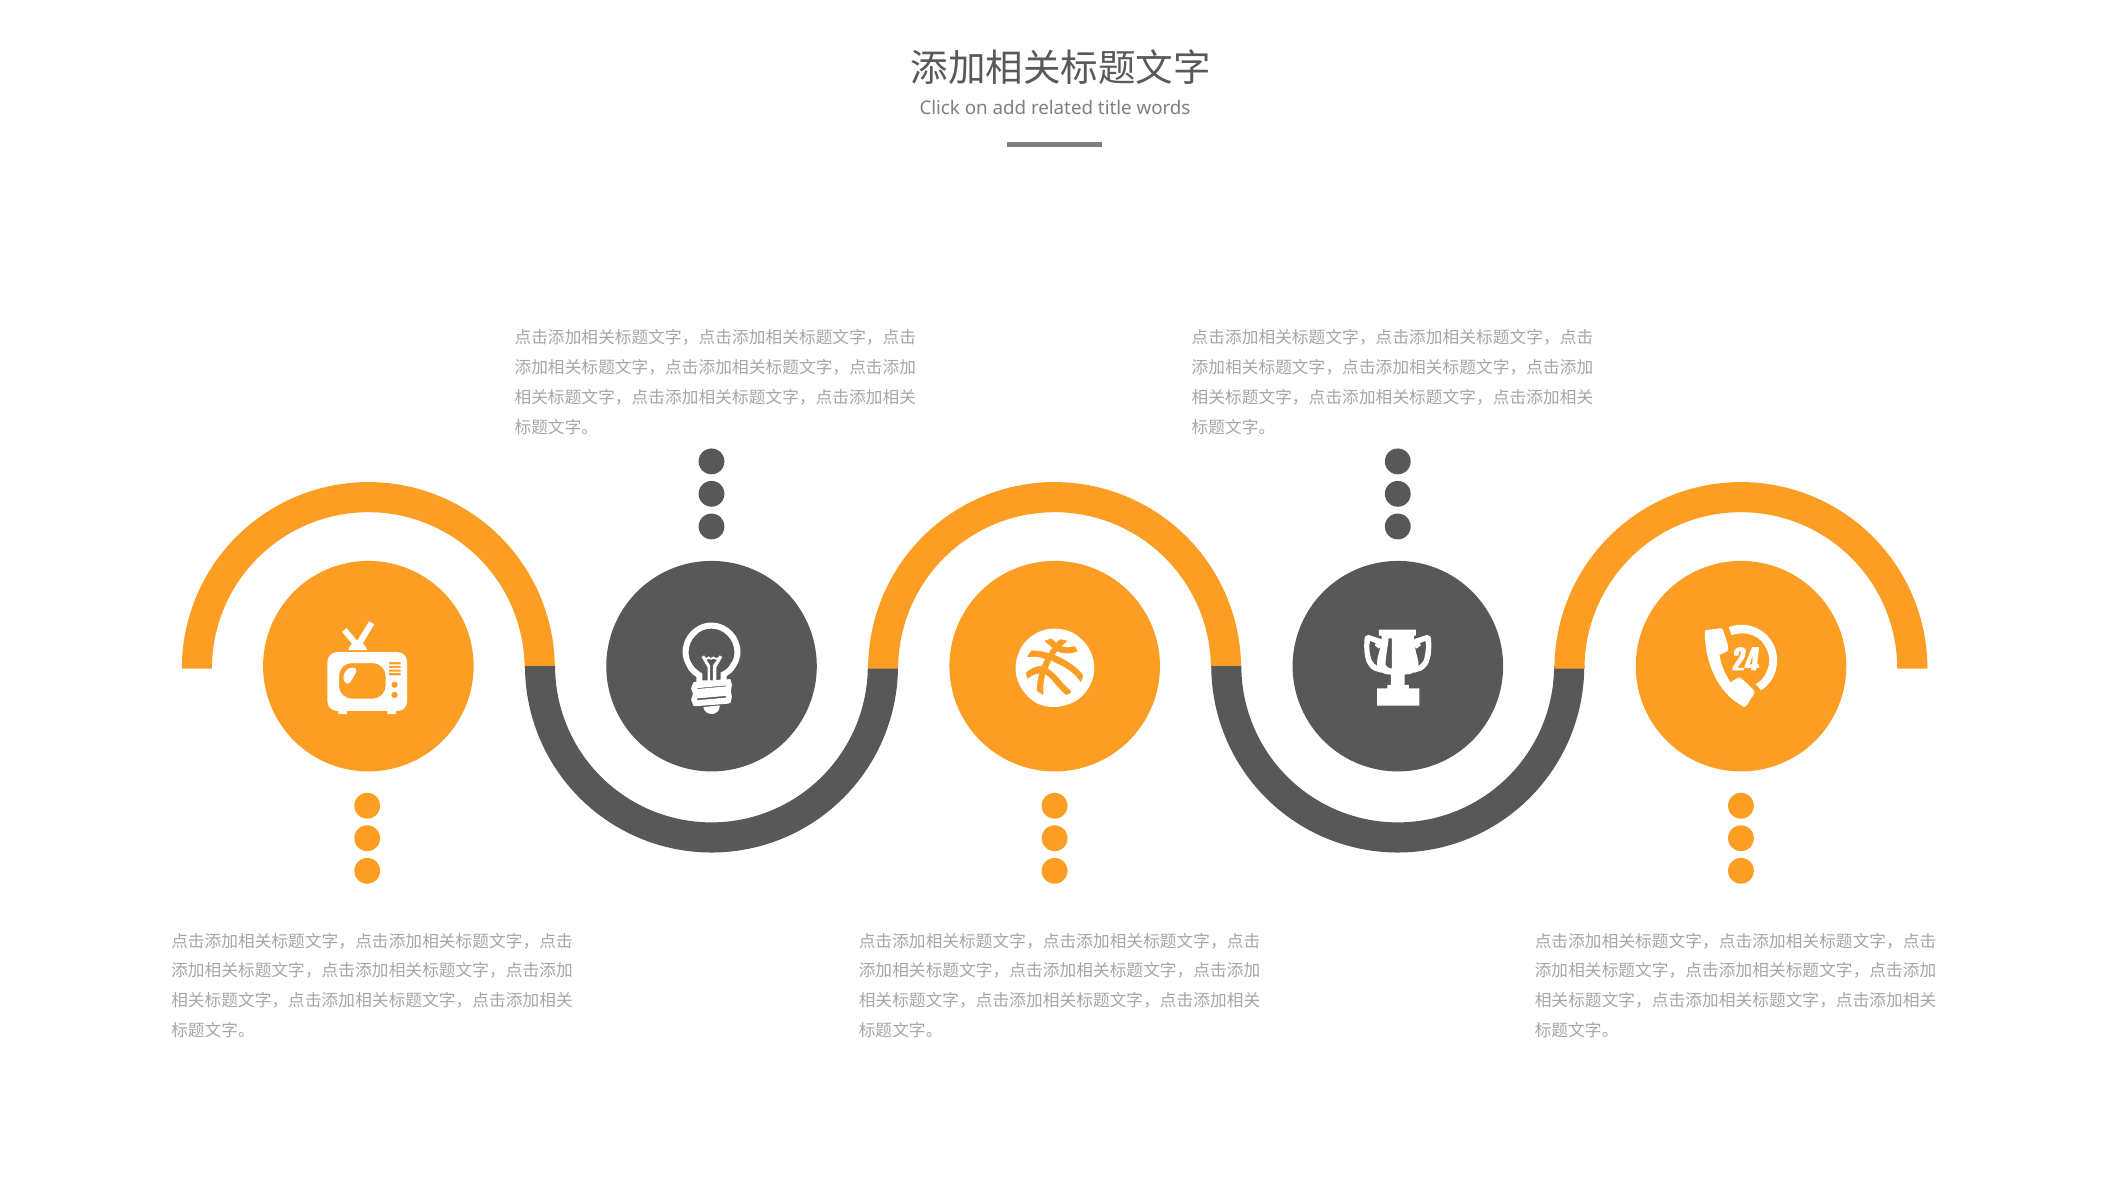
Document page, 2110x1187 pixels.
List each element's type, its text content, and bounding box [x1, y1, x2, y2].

text_box 点击添加相关标题文字，点击添加相关标题文字，点击添加相关标题文字，点击添加相关标题文字，点击添加相关标题文字，点击添加相关标题文字，点击添加相关标题文字。 [499, 309, 942, 445]
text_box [949, 560, 1160, 772]
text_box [1635, 560, 1847, 772]
text_box 点击添加相关标题文字，点击添加相关标题文字，点击添加相关标题文字，点击添加相关标题文字，点击添加相关标题文字，点击添加相关标题文字，点击添加相关标题文字。 [844, 912, 1286, 1048]
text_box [263, 560, 474, 772]
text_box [1041, 792, 1068, 884]
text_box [698, 448, 725, 540]
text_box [181, 479, 1928, 856]
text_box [1727, 792, 1754, 884]
text_box 点击添加相关标题文字，点击添加相关标题文字，点击添加相关标题文字，点击添加相关标题文字，点击添加相关标题文字，点击添加相关标题文字，点击添加相关标题文字。 [1176, 309, 1619, 445]
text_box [1292, 560, 1504, 772]
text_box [606, 560, 817, 772]
text_box 添加相关标题文字 [877, 37, 1245, 95]
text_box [1384, 448, 1411, 540]
text_box 点击添加相关标题文字，点击添加相关标题文字，点击添加相关标题文字，点击添加相关标题文字，点击添加相关标题文字，点击添加相关标题文字，点击添加相关标题文字。 [156, 912, 599, 1048]
text_box 点击添加相关标题文字，点击添加相关标题文字，点击添加相关标题文字，点击添加相关标题文字，点击添加相关标题文字，点击添加相关标题文字，点击添加相关标题文字。 [1520, 912, 1962, 1048]
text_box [354, 792, 381, 884]
text_box Click on add related title words [877, 89, 1232, 124]
